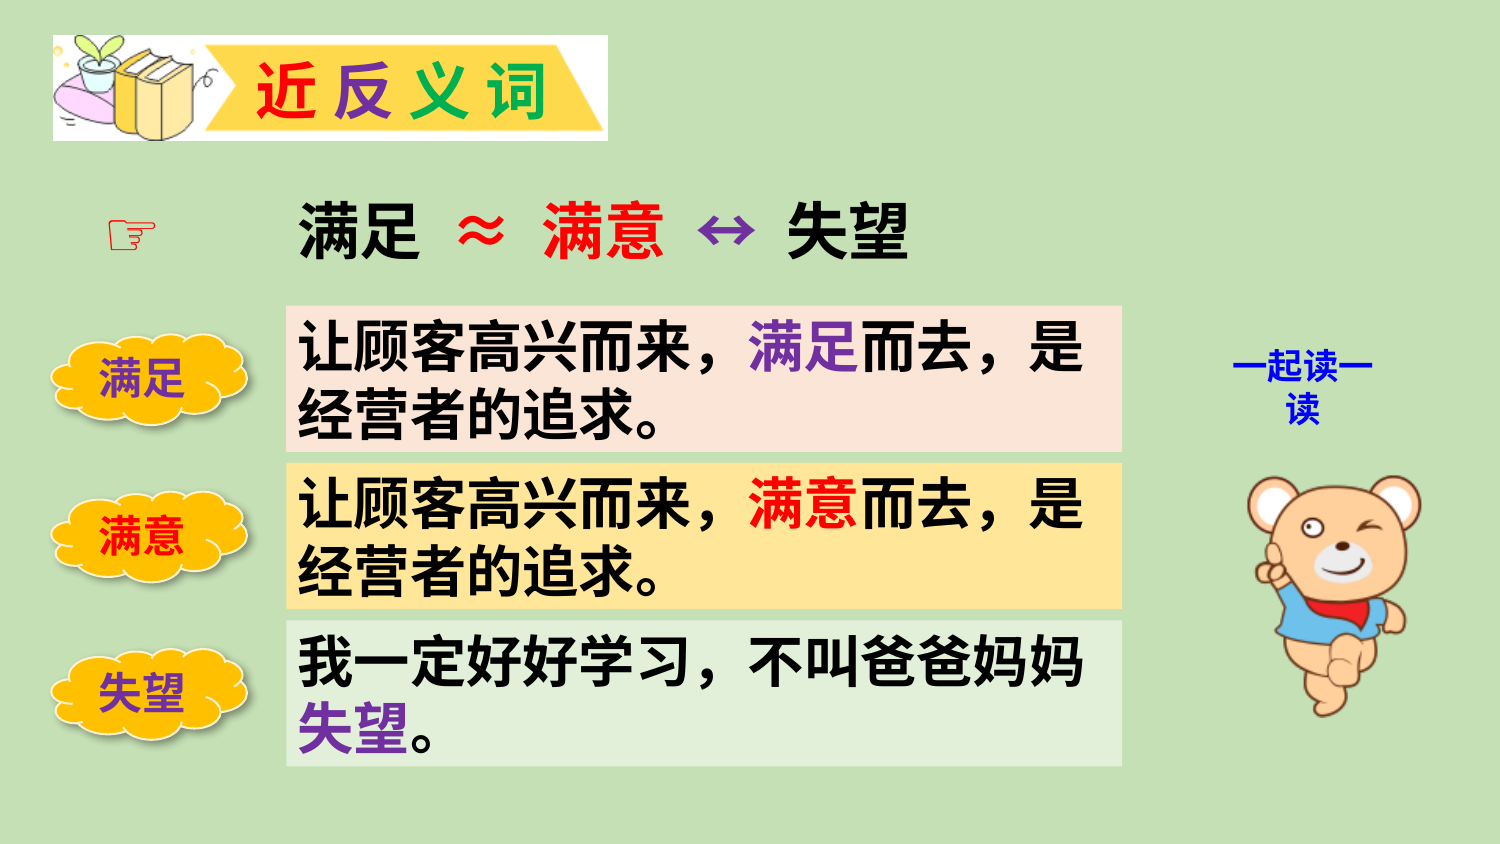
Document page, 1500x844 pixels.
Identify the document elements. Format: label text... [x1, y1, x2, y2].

text_box 满意 [50, 490, 249, 584]
text_box ☞ [97, 176, 201, 283]
text_box 让顾客高兴而来，满足而去，是经营者的追求。 [286, 305, 1123, 452]
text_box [1159, 338, 1448, 718]
text_box 满足 [50, 333, 249, 427]
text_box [52, 35, 608, 141]
text_box 我一定好好学习，不叫爸爸妈妈失望。 [286, 620, 1123, 767]
text_box 失望 [50, 647, 249, 741]
text_box 让顾客高兴而来，满意而去，是经营者的追求。 [286, 462, 1123, 610]
text_box 满足 ≈ 满意 ↔ 失望 [286, 186, 1088, 273]
